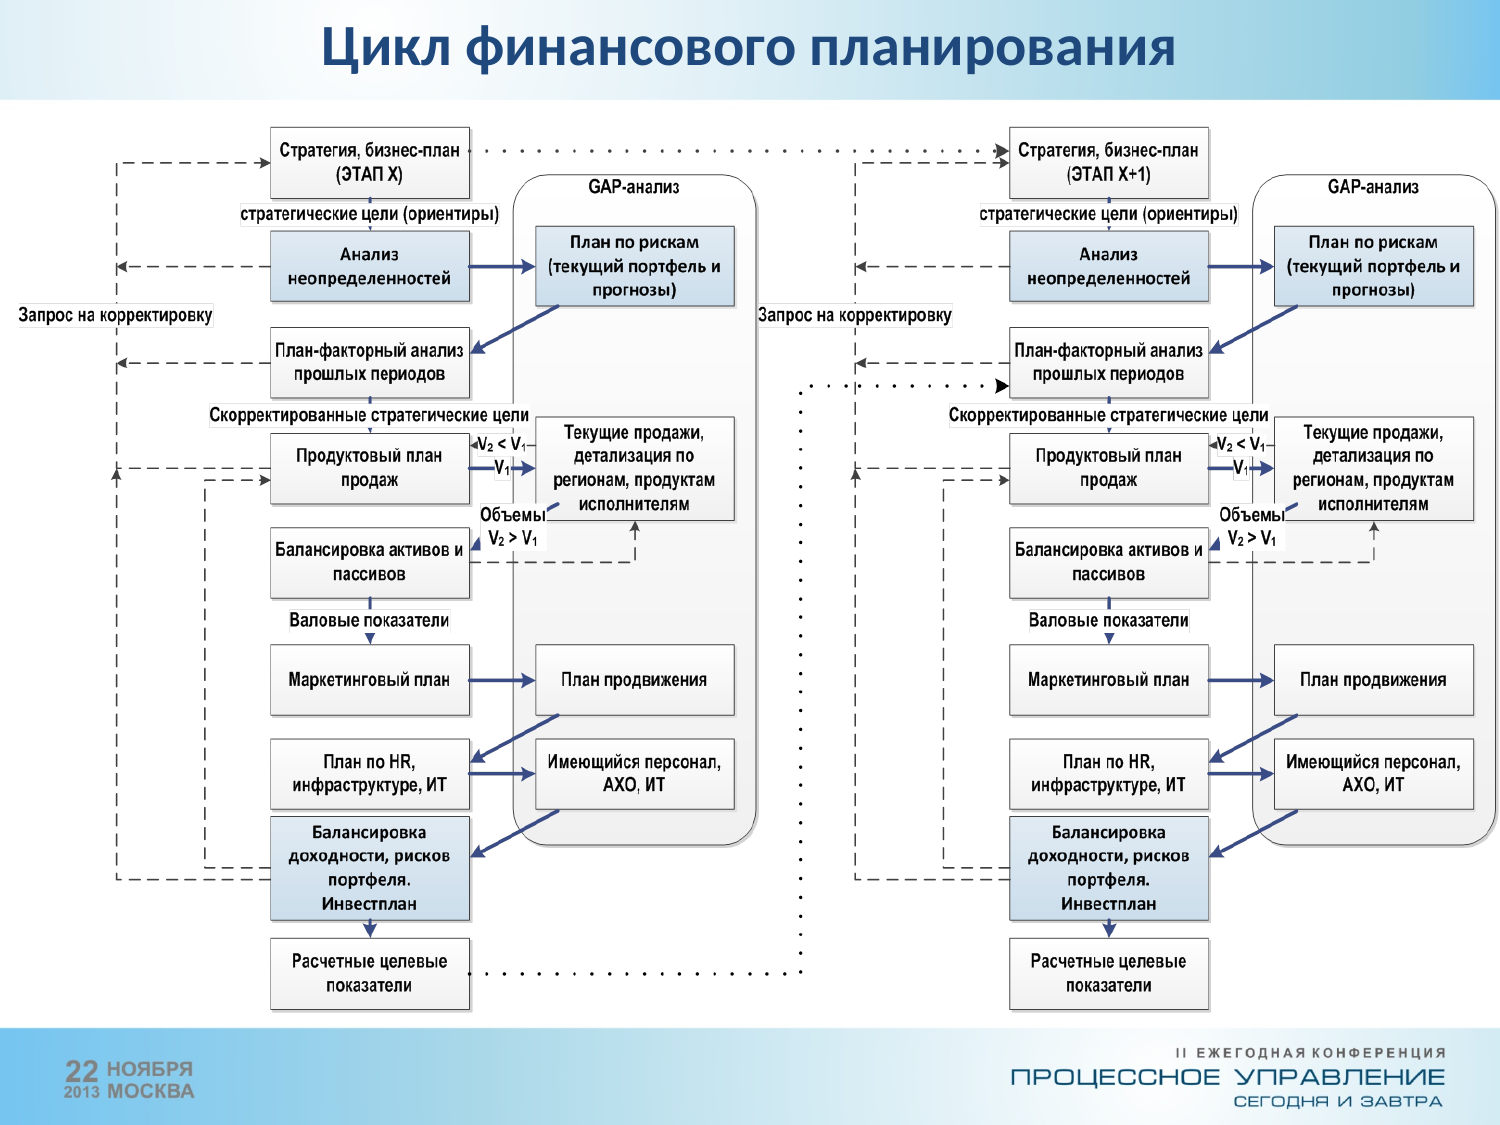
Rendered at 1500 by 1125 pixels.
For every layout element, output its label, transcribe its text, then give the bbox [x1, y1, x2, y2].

picture [0, 0, 1500, 1125]
list Цикл финансового планирования [29, 0, 1471, 107]
